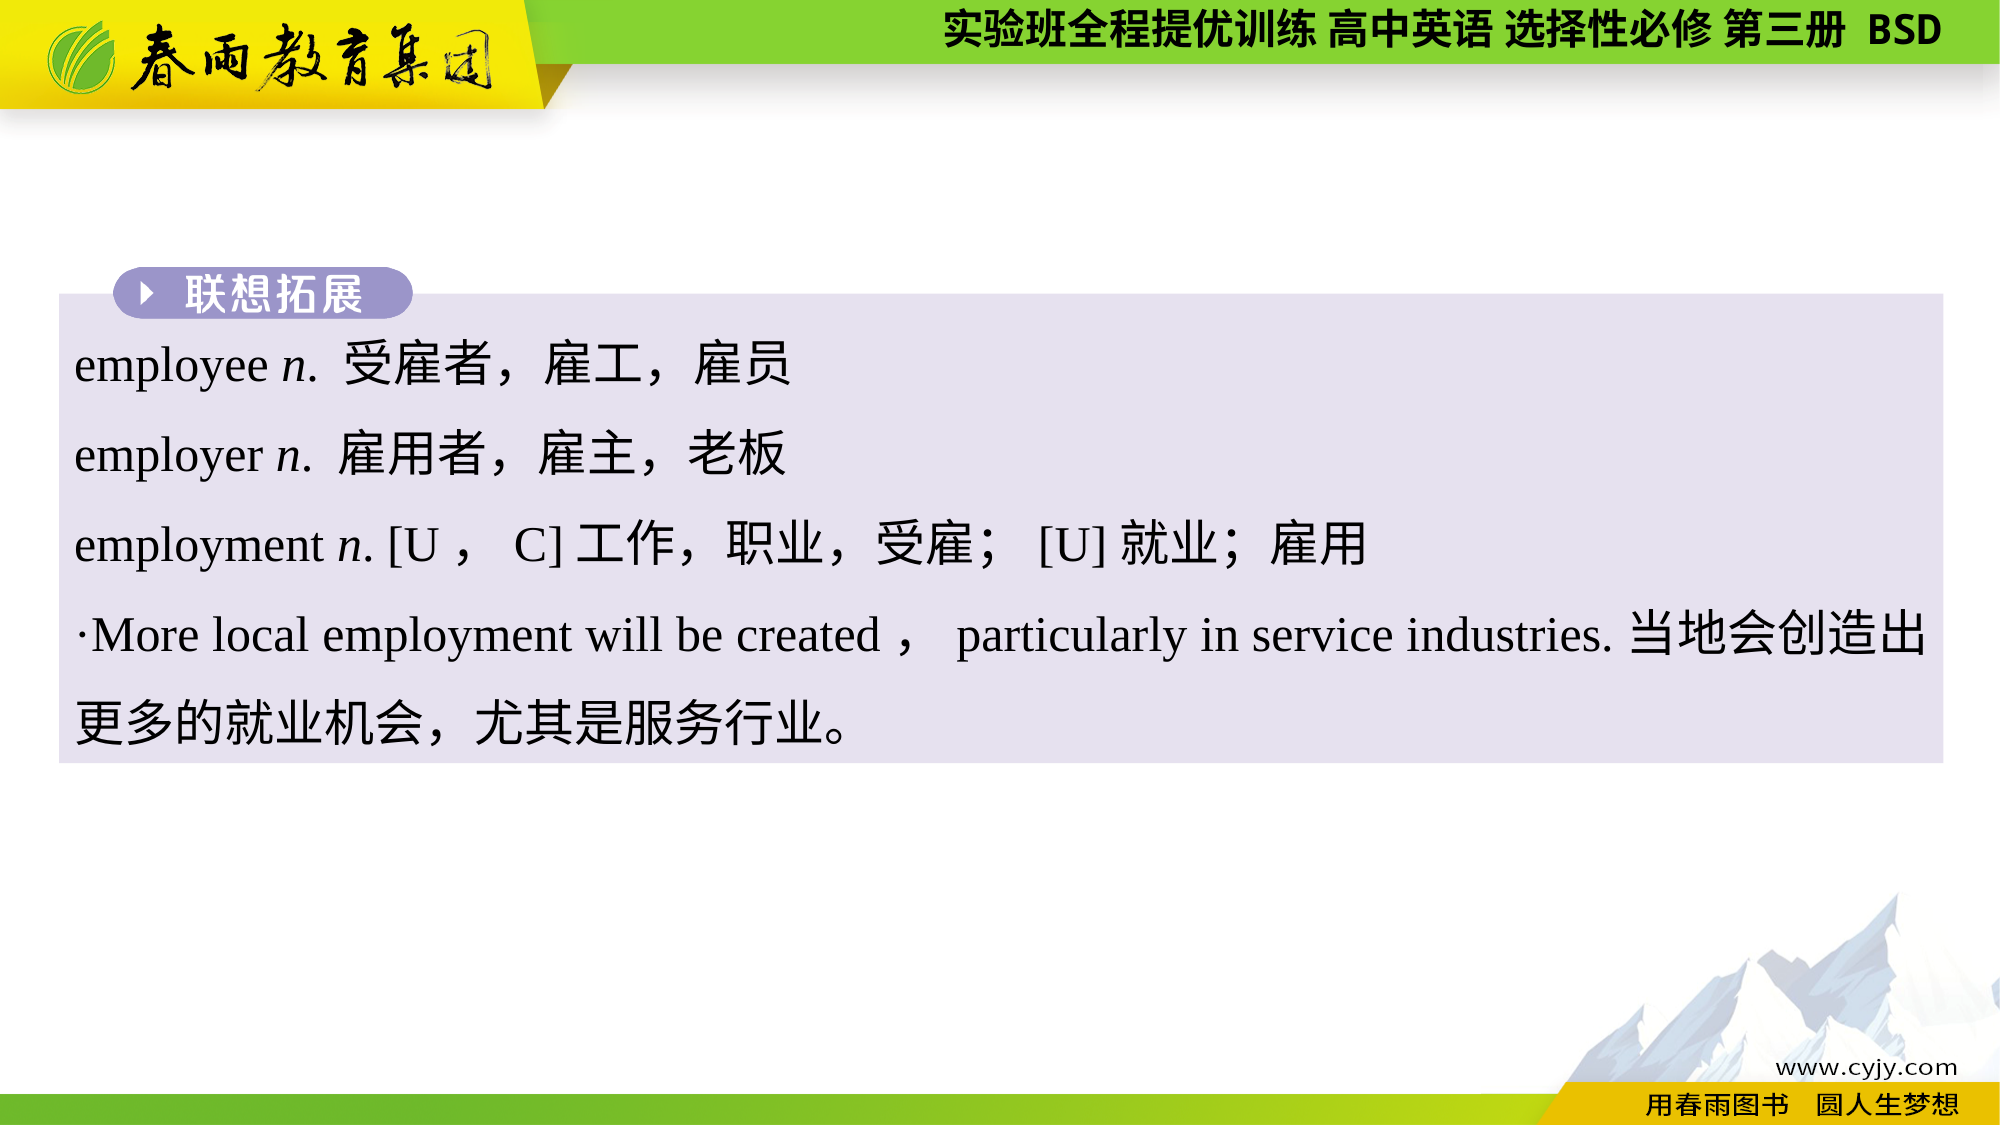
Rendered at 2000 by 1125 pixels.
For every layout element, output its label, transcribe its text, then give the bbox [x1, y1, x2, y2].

picture [0, 0, 2000, 1125]
list employee n. 受雇者，雇工，雇员 employer n. 雇用者，雇主，老板 employment n. [U，C]工作，职业，受雇；[U]就业；雇用 ·More local employment will be created，particularly in service industries.当地会创造出更多的就业机会，尤其是服务行业。 [59, 293, 1944, 764]
